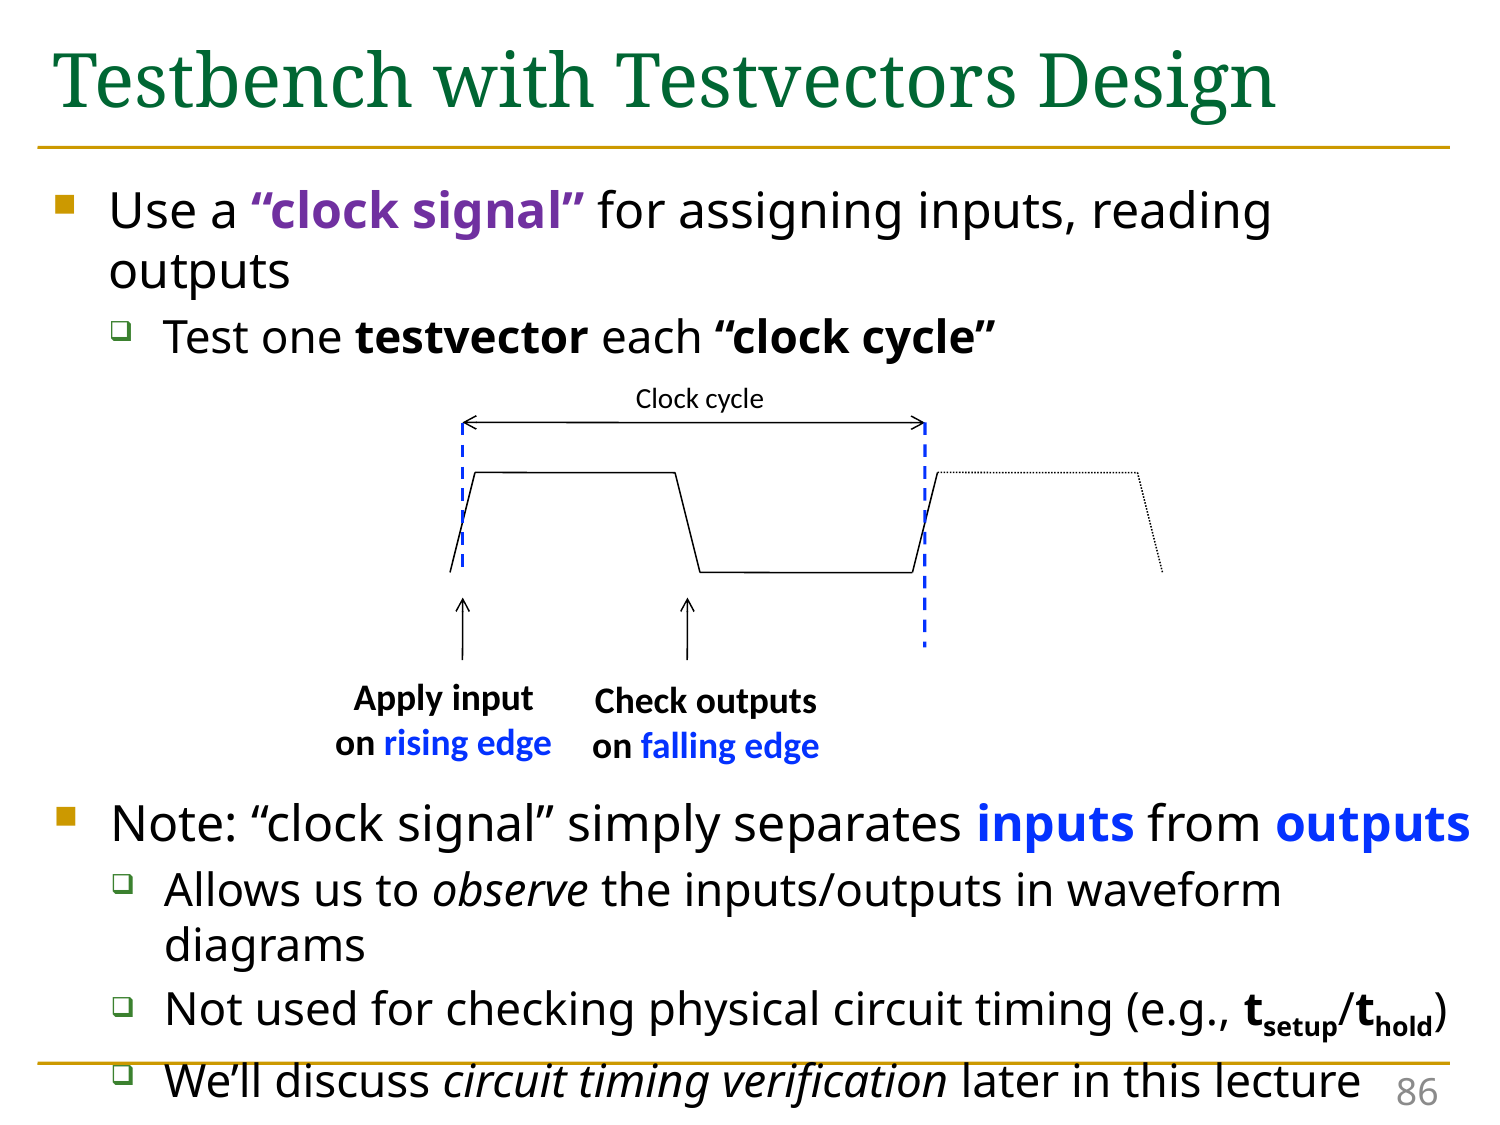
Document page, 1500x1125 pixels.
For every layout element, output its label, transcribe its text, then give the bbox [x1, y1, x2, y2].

text_box Note: “clock signal” simply separates inputs from outputs Allows us to observe the inputs/outputs in waveform diagrams Not used for checking physical circuit timing (e.g., tsetup/thold) We’ll discuss circuit timing verification later in this lecture [39, 783, 1490, 1125]
text_box Clock cycle [575, 372, 825, 420]
text_box Check outputs on falling edge [575, 668, 838, 774]
title Testbench with Testvectors Design [37, 24, 1450, 170]
text_box Apply input on rising edge [312, 665, 575, 771]
list Use a “clock signal” for assigning inputs, reading outputs Test one testvector each “clock cycle” [37, 170, 1450, 635]
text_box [449, 472, 458, 573]
text_box [87, 635, 1413, 783]
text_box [937, 472, 1163, 573]
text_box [467, 472, 935, 573]
